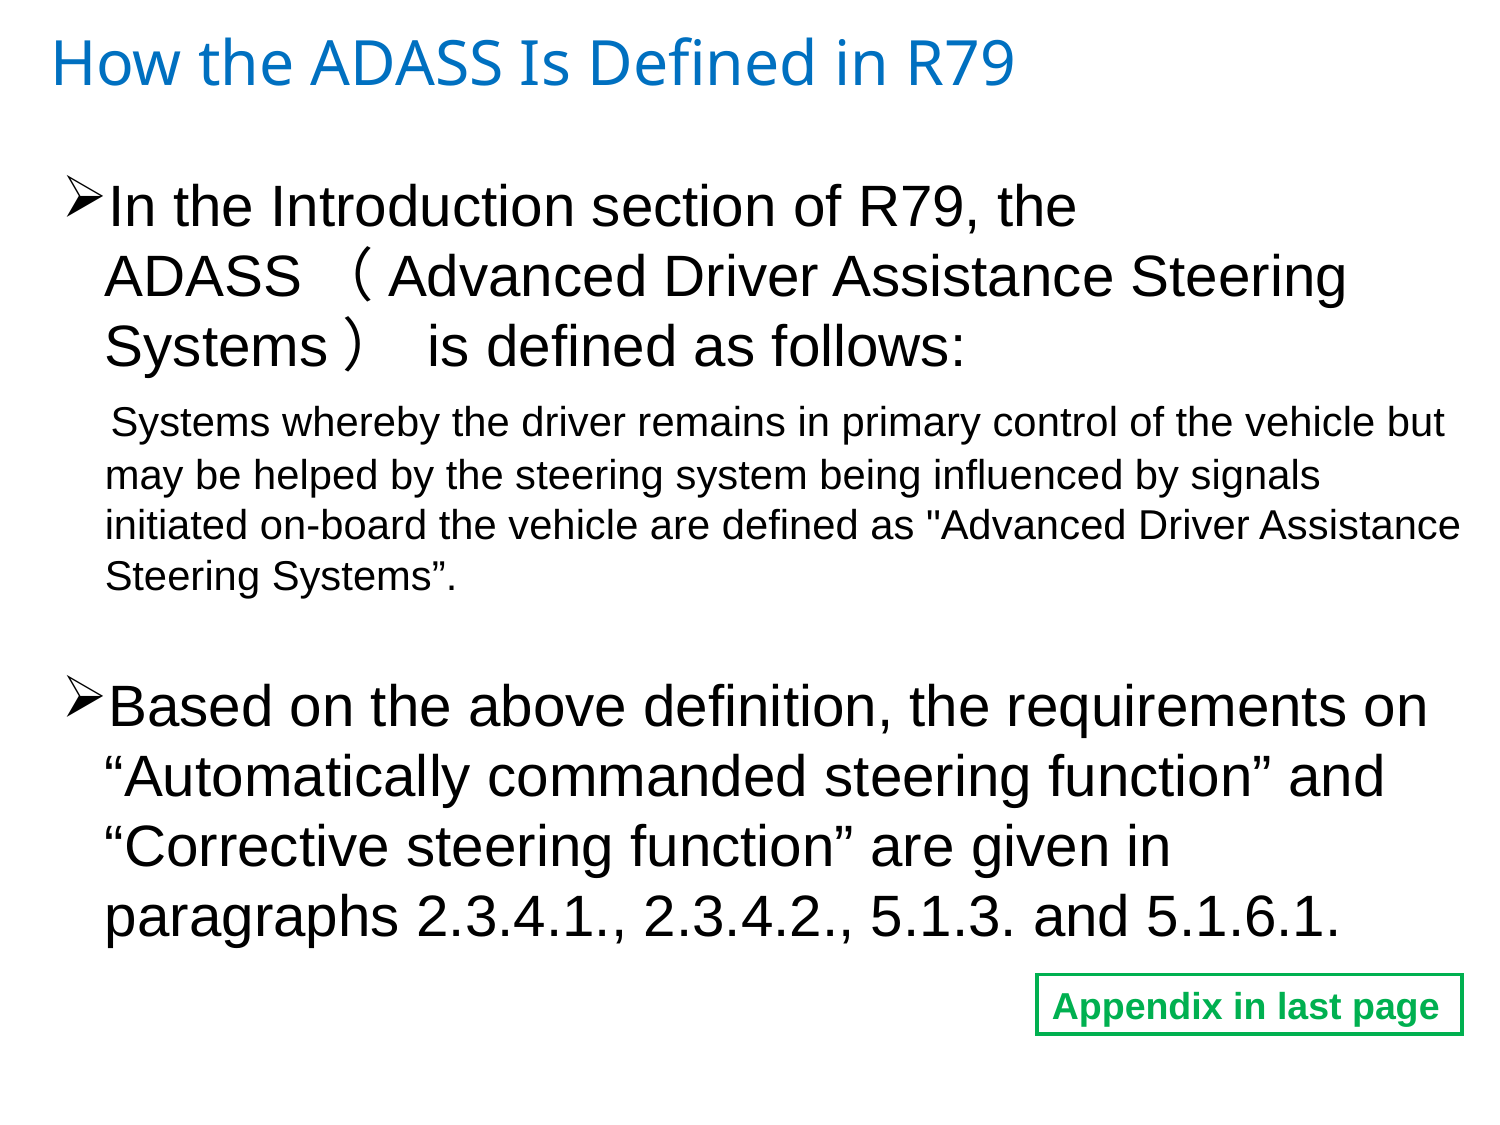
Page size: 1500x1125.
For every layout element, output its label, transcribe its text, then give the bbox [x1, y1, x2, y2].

text_box In the Introduction section of R79, the ADASS（Advanced Driver Assistance Steering Systems） is defined as follows: Systems whereby the driver remains in primary control of the vehicle but may be helped by the steering system being influenced by signals initiated on-board the vehicle are defined as "Advanced Driver Assistance Steering Systems”. Based on the above definition, the requirements on “Automatically commanded steering function” and “Corrective steering function” are given in paragraphs 2.3.4.1., 2.3.4.2., 5.1.3. and 5.1.6.1. [47, 160, 1483, 1006]
text_box Appendix in last page [1037, 974, 1463, 1035]
text_box How the ADASS Is Defined in R79 [35, 15, 1317, 106]
